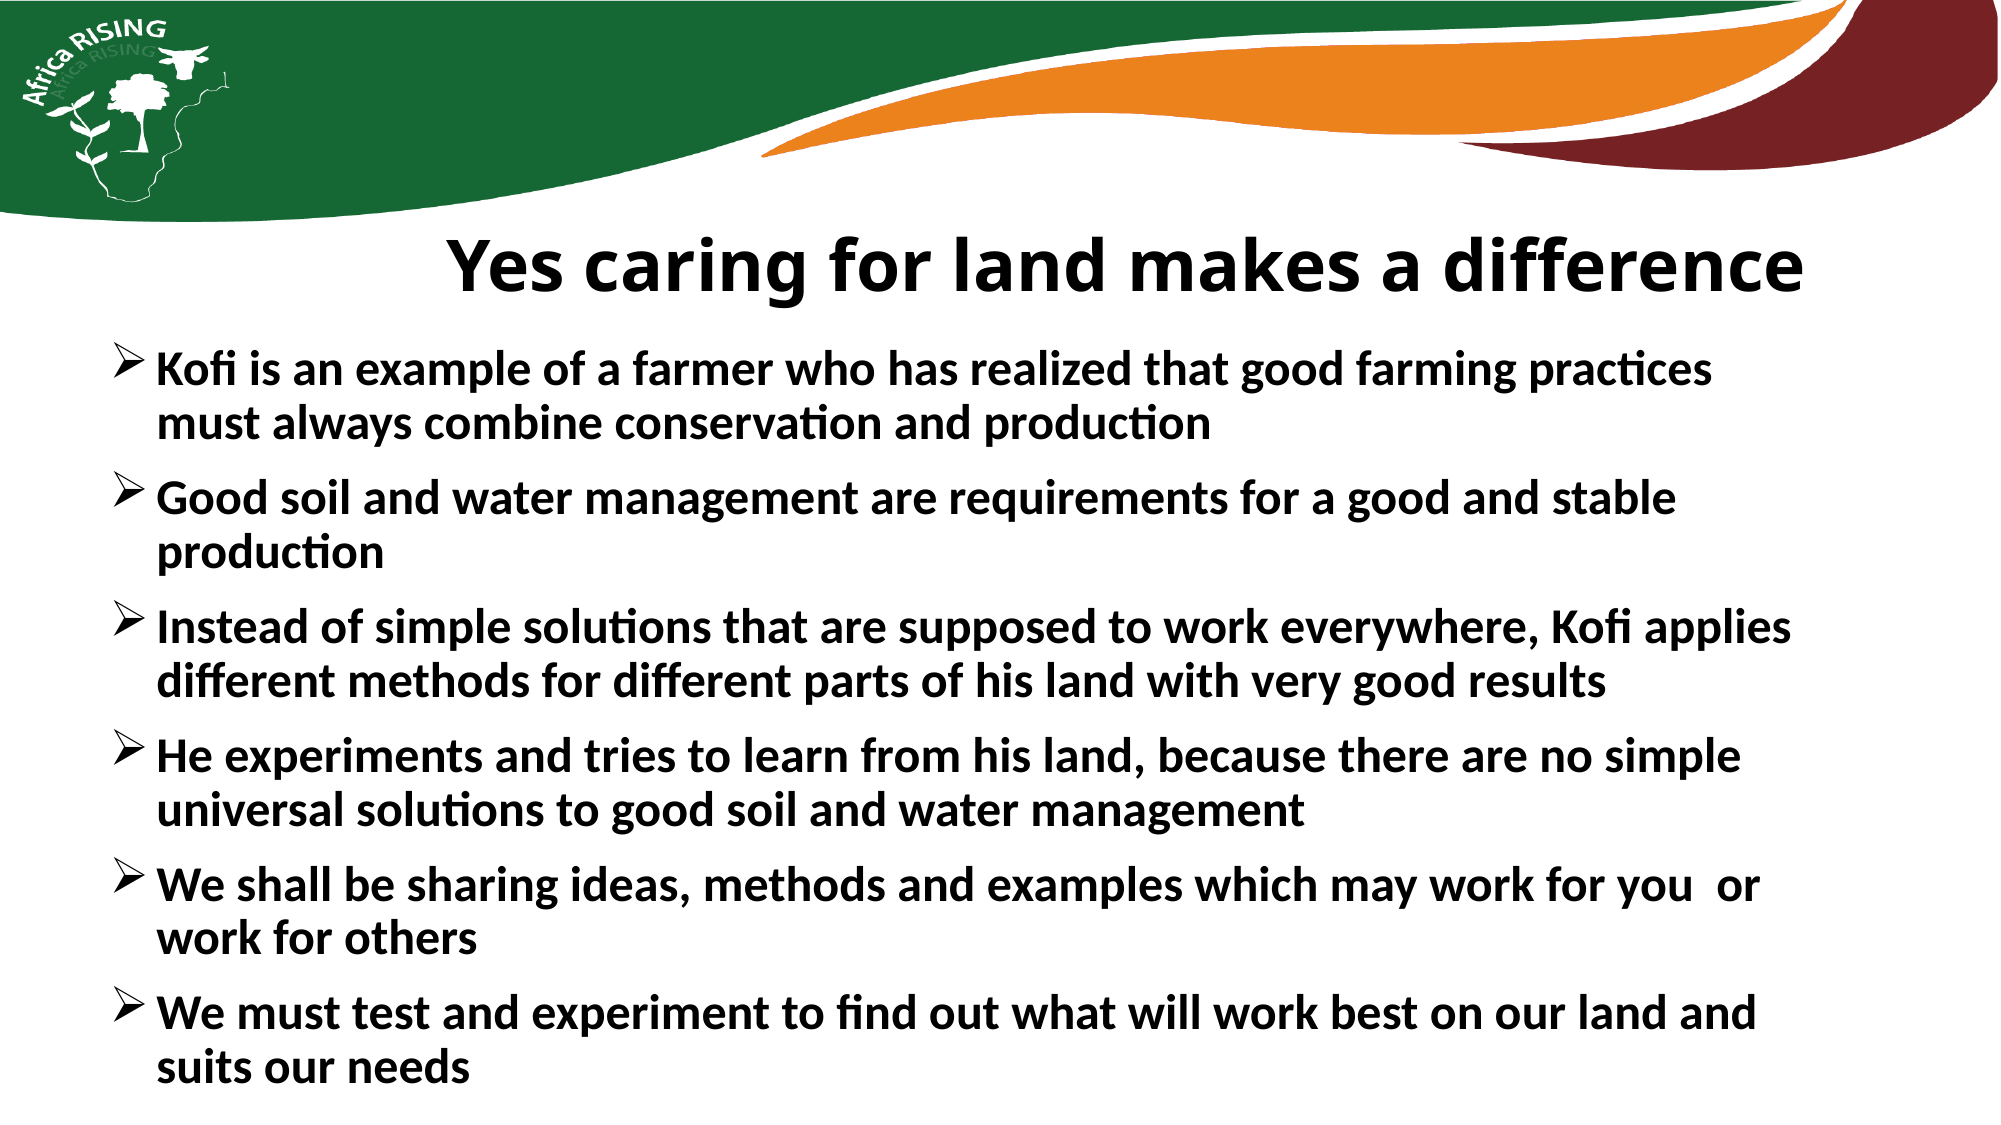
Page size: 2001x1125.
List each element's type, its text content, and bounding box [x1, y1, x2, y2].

text_box Kofi is an example of a farmer who has realized that good farming practices must always combine conservation and production Good soil and water management are requirements for a good and stable production Instead of simple solutions that are supposed to work everywhere, Kofi applies different methods for different parts of his land with very good results He experiments and tries to learn from his land, because there are no simple universal solutions to good soil and water management We shall be sharing ideas, methods and examples which may work for you or work for others We must test and experiment to find out what will work best on our land and suits our needs [94, 335, 1820, 1125]
list Yes caring for land makes a difference [122, 221, 1823, 360]
picture [0, 0, 1998, 222]
